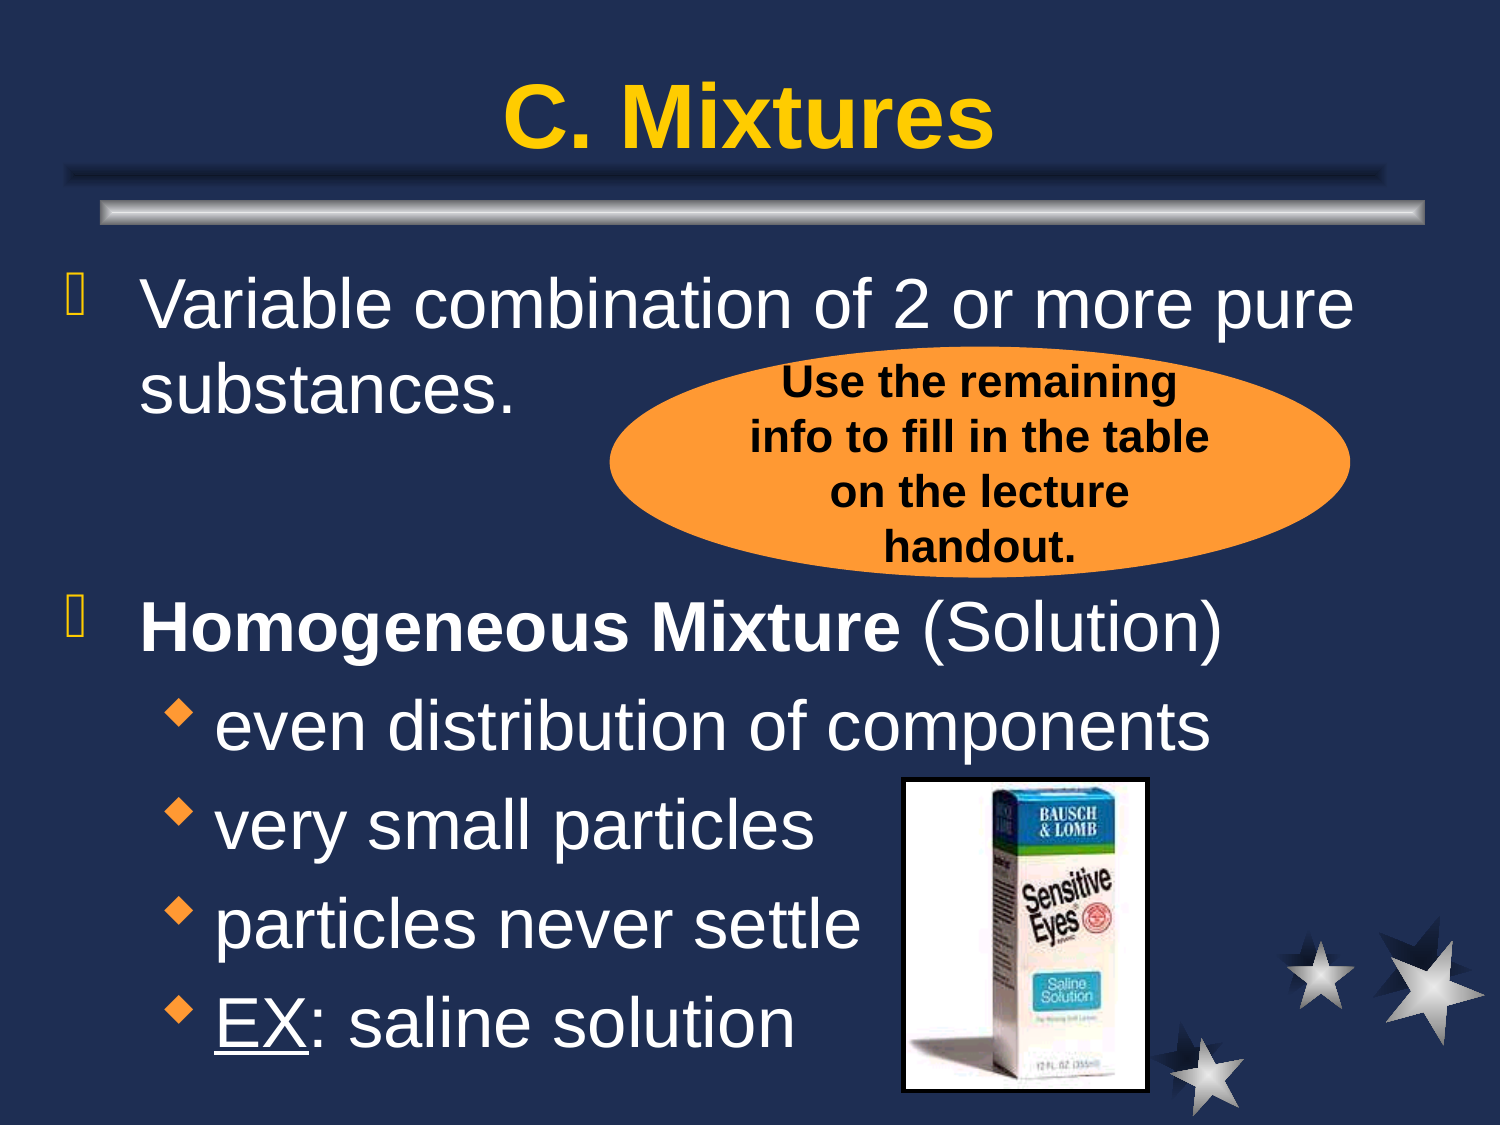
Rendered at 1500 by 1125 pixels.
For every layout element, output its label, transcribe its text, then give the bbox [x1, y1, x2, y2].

text_box Homogeneous Mixture (Solution) even distribution of components very small particles particles never settle EX: saline solution [49, 572, 1447, 1100]
text_box Use the remaining info to fill in the table on the lecture handout. [609, 346, 1351, 572]
title C. Mixtures [112, 37, 1388, 176]
picture [905, 781, 1146, 1089]
list Variable combination of 2 or more pure substances. [49, 249, 1448, 436]
